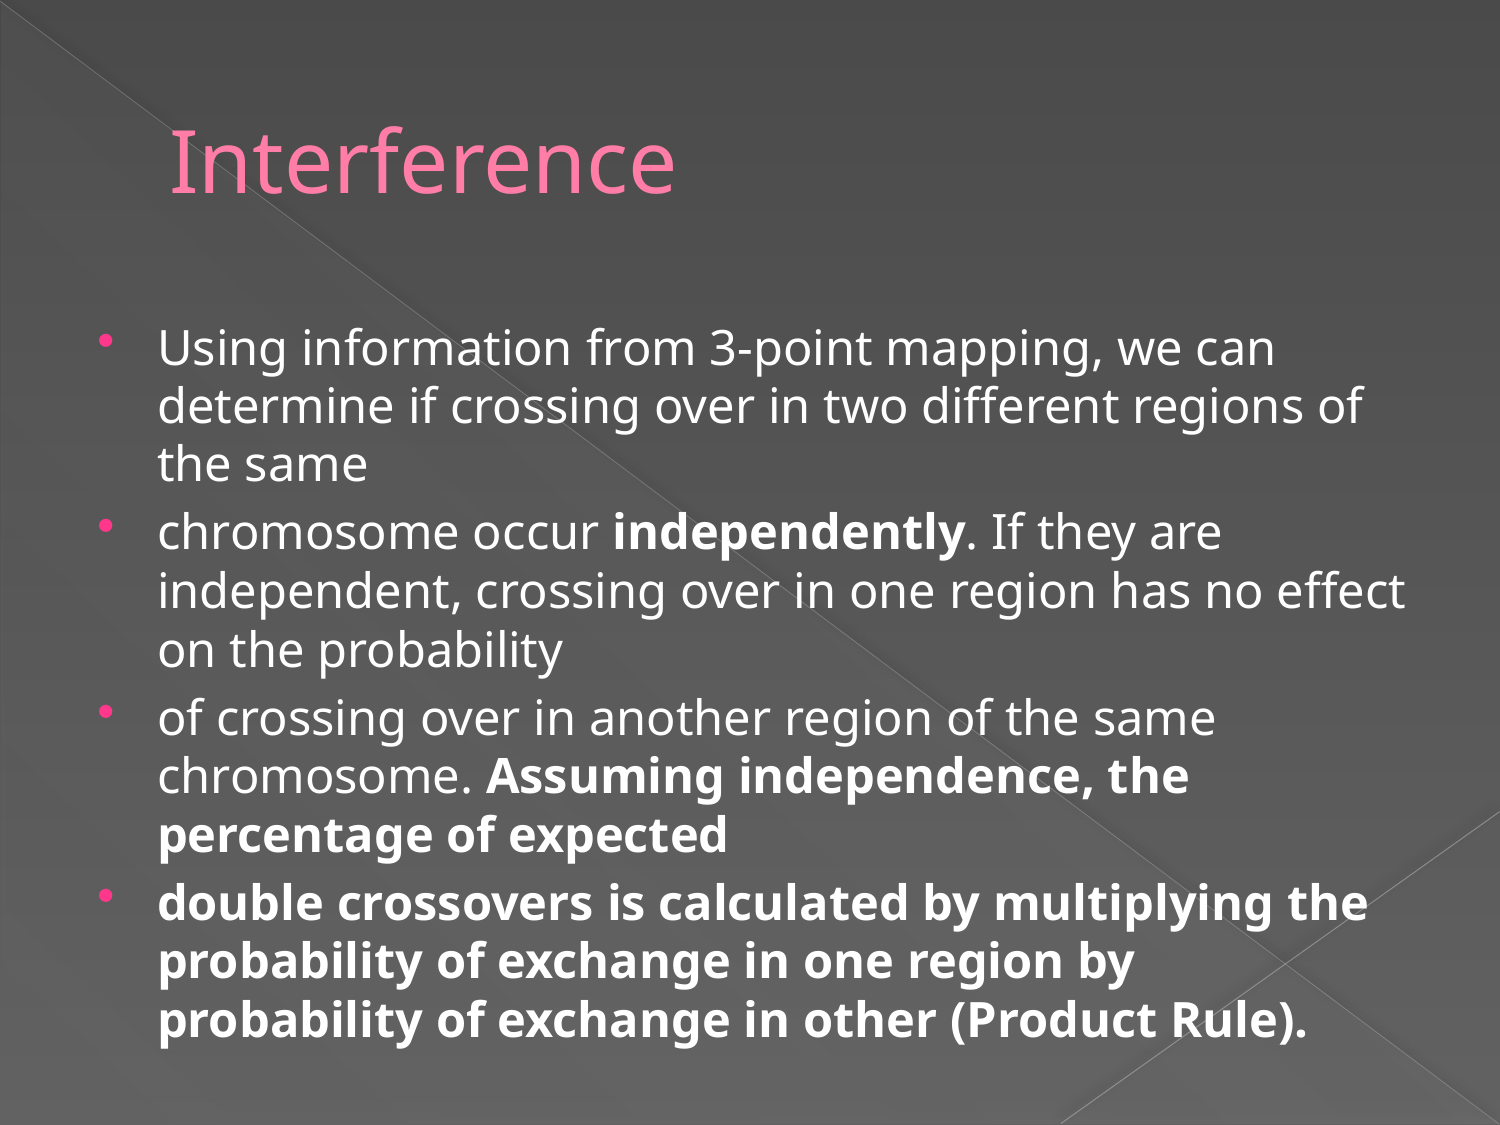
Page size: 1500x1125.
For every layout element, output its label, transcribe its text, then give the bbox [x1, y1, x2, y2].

list Using information from 3-point mapping, we can determine if crossing over in two different regions of the same chromosome occur independently. If they are independent, crossing over in one region has no effect on the probability of crossing over in another region of the same chromosome. Assuming independence, the percentage of expected double crossovers is calculated by multiplying the probability of exchange in one region by probability of exchange in other (Product Rule). [75, 308, 1425, 1059]
title Interference [75, 43, 1425, 274]
